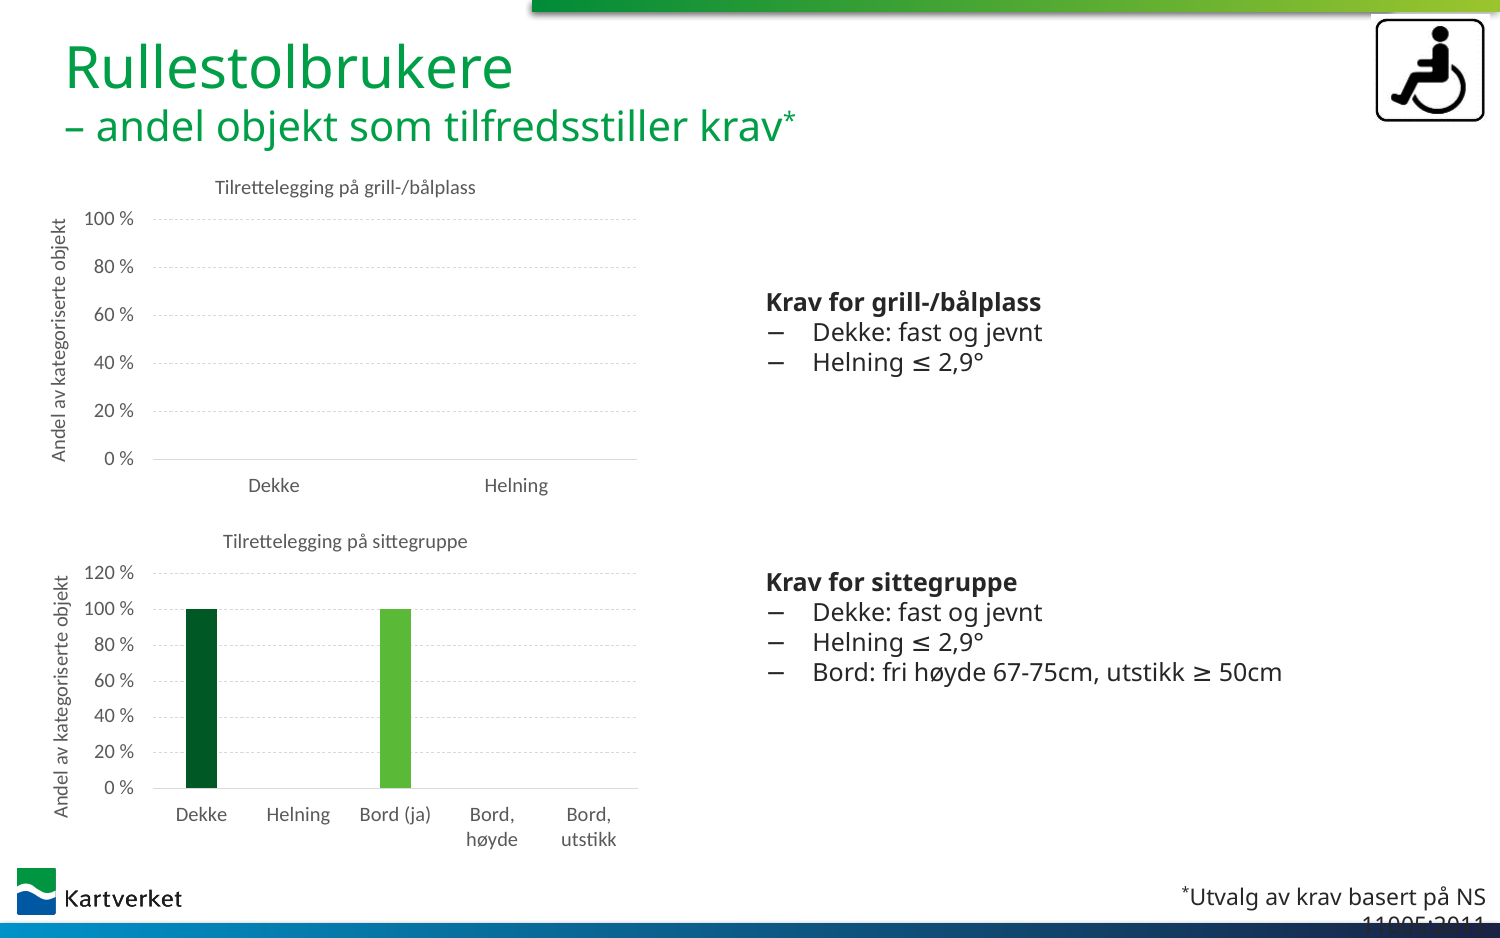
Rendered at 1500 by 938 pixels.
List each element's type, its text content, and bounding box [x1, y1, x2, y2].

picture [1371, 13, 1491, 127]
text_box Rullestolbrukere – andel objekt som tilfredsstiller krav* [49, 14, 1431, 158]
text_box *Utvalg av krav basert på NS 11005:2011 [1068, 873, 1500, 938]
text_box Krav for sittegruppe Dekke: fast og jevnt Helning ≤ 2,9° Bord: fri høyde 67-75cm, utstikk ≥ 50cm [750, 559, 1500, 694]
picture [41, 520, 650, 859]
picture [41, 166, 650, 505]
text_box Krav for grill-/bålplass Dekke: fast og jevnt Helning ≤ 2,9° [750, 279, 1452, 384]
